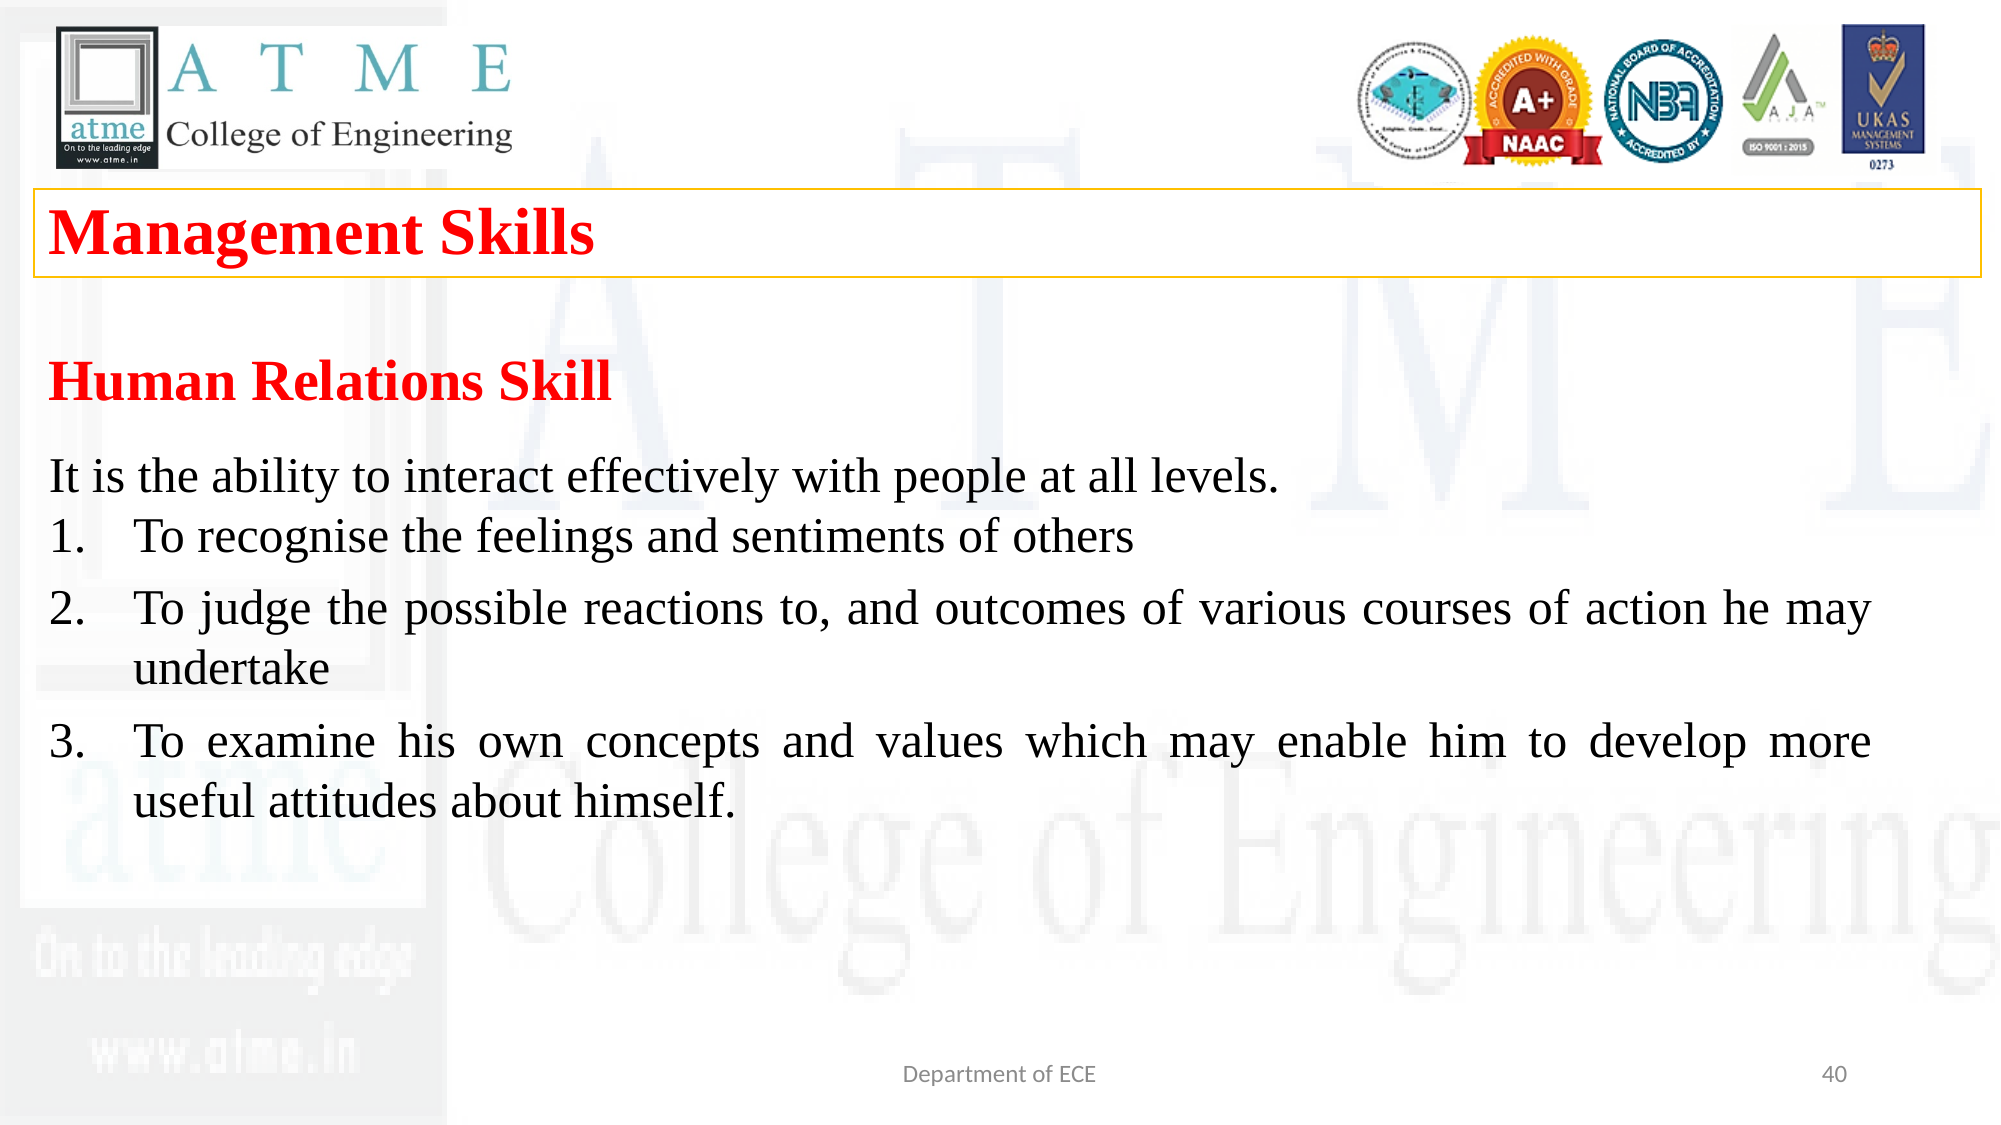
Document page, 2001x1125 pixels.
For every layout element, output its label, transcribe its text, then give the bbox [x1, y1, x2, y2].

slide_number 40 [1412, 1042, 1863, 1103]
text_box Management Skills [33, 188, 1982, 278]
picture [1352, 24, 1941, 186]
picture [56, 26, 512, 169]
footer Department of ECE [662, 1042, 1338, 1103]
text_box Human Relations Skill It is the ability to interact effectively with people at all levels. To recognise the feelings and sentiments of others To judge the possible reactions to, and outcomes of various courses of action he may undertake To examine his own concepts and values which may enable him to develop more useful attitudes about himself. [33, 299, 1889, 835]
